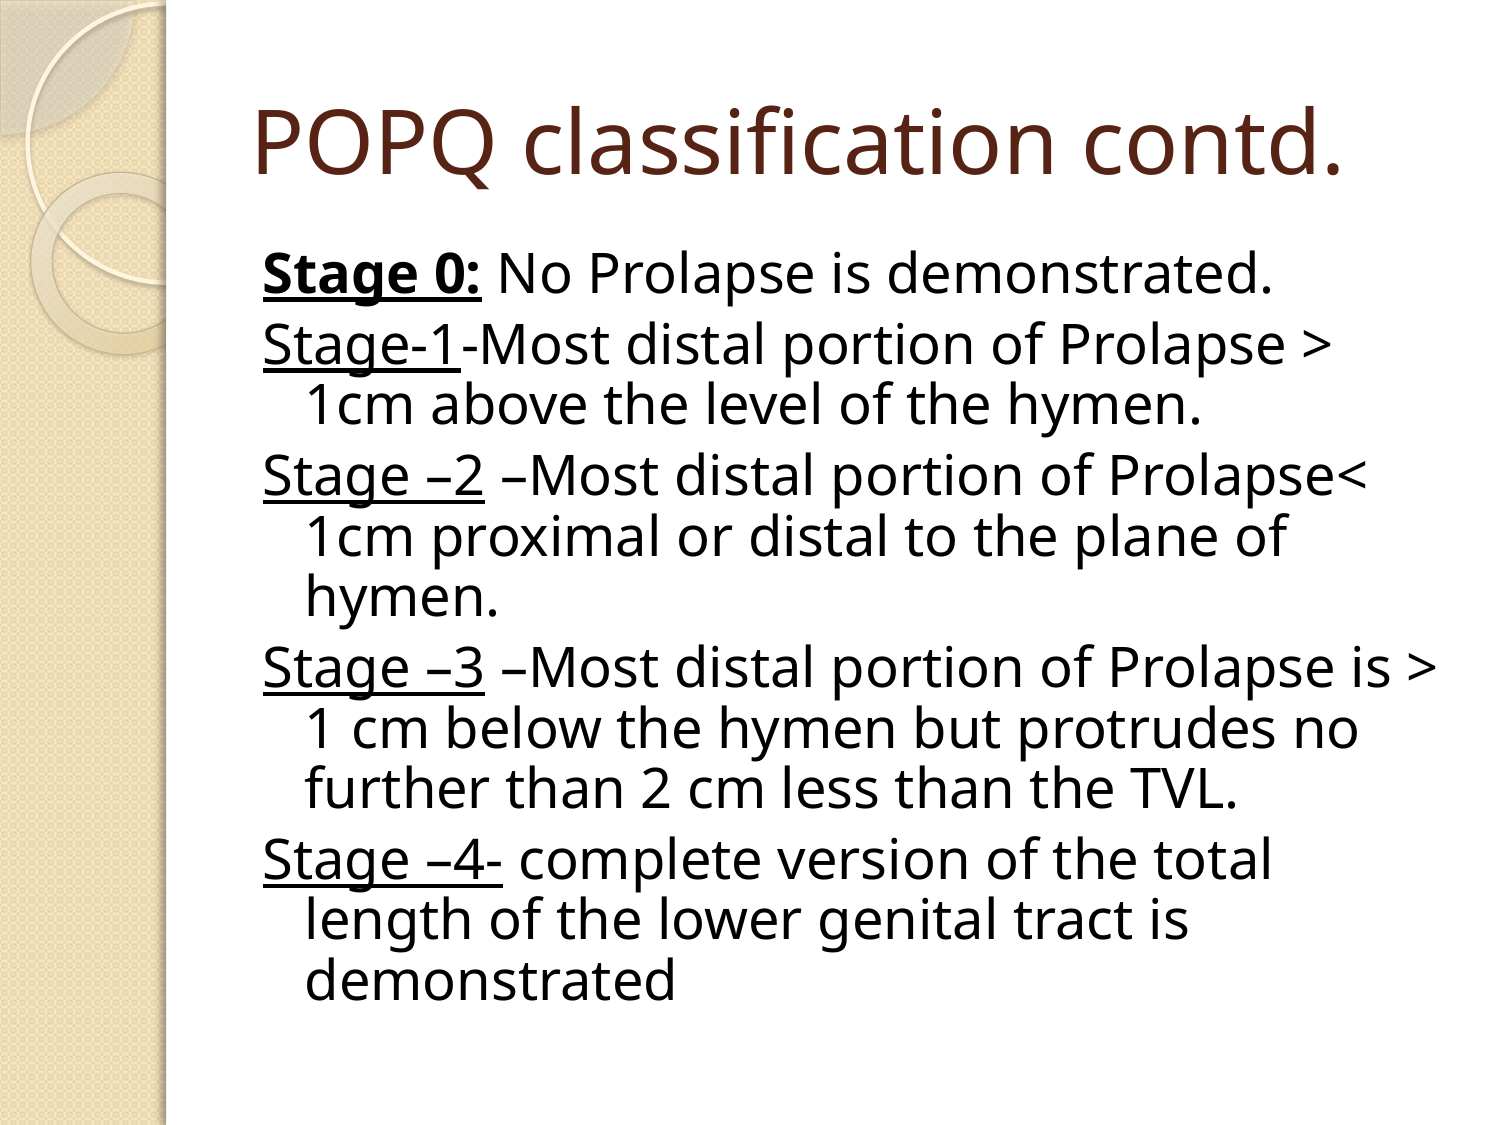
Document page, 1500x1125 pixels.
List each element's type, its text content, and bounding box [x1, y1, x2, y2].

list Stage 0: No Prolapse is demonstrated. Stage-1-Most distal portion of Prolapse > 1cm above the level of the hymen. Stage –2 –Most distal portion of Prolapse< 1cm proximal or distal to the plane of hymen. Stage –3 –Most distal portion of Prolapse is > 1 cm below the hymen but protrudes no further than 2 cm less than the TVL. Stage –4- complete version of the total length of the lower genital tract is demonstrated [235, 237, 1466, 1025]
title POPQ classification contd. [235, 45, 1466, 233]
